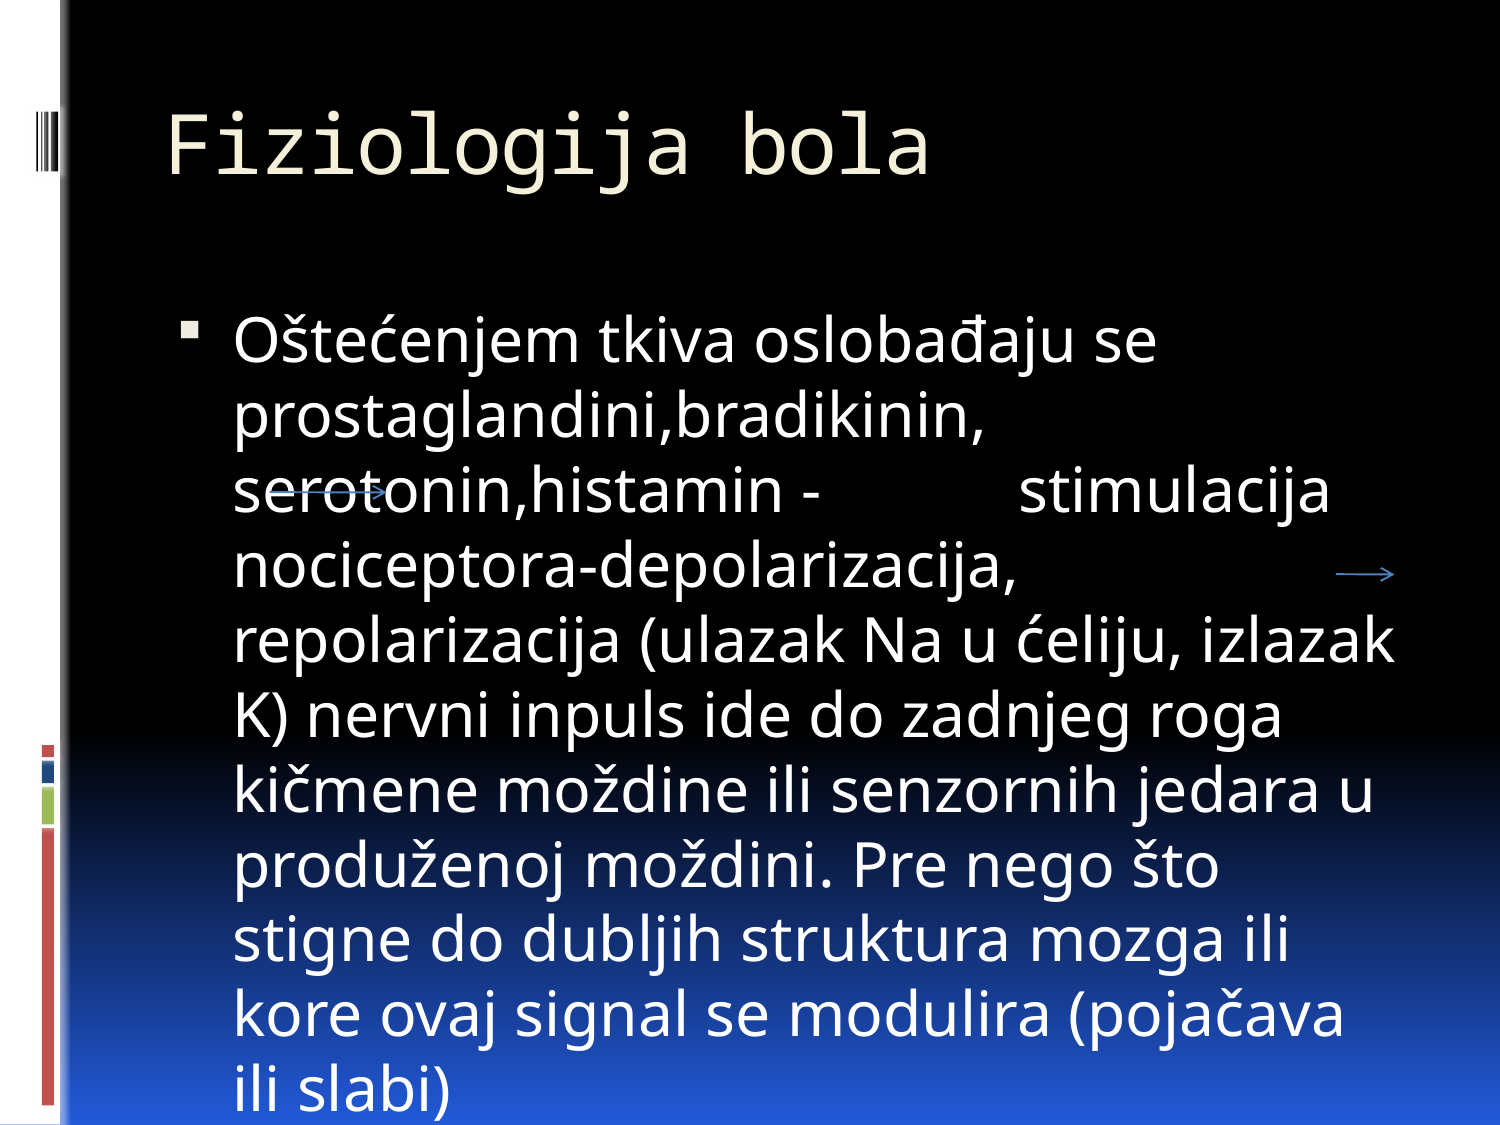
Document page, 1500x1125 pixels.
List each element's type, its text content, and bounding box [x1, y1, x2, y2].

list Oštećenjem tkiva oslobađaju se prostaglandini,bradikinin, serotonin,histamin - stimulacija nociceptora-depolarizacija, repolarizacija (ulazak Na u ćeliju, izlazak K) nervni inpuls ide do zadnjeg roga kičmene moždine ili senzornih jedara u produženoj moždini. Pre nego što stigne do dubljih struktura mozga ili kore ovaj signal se modulira (pojačava ili slabi) [150, 292, 1425, 1043]
title Fiziologija bola [150, 83, 1425, 234]
